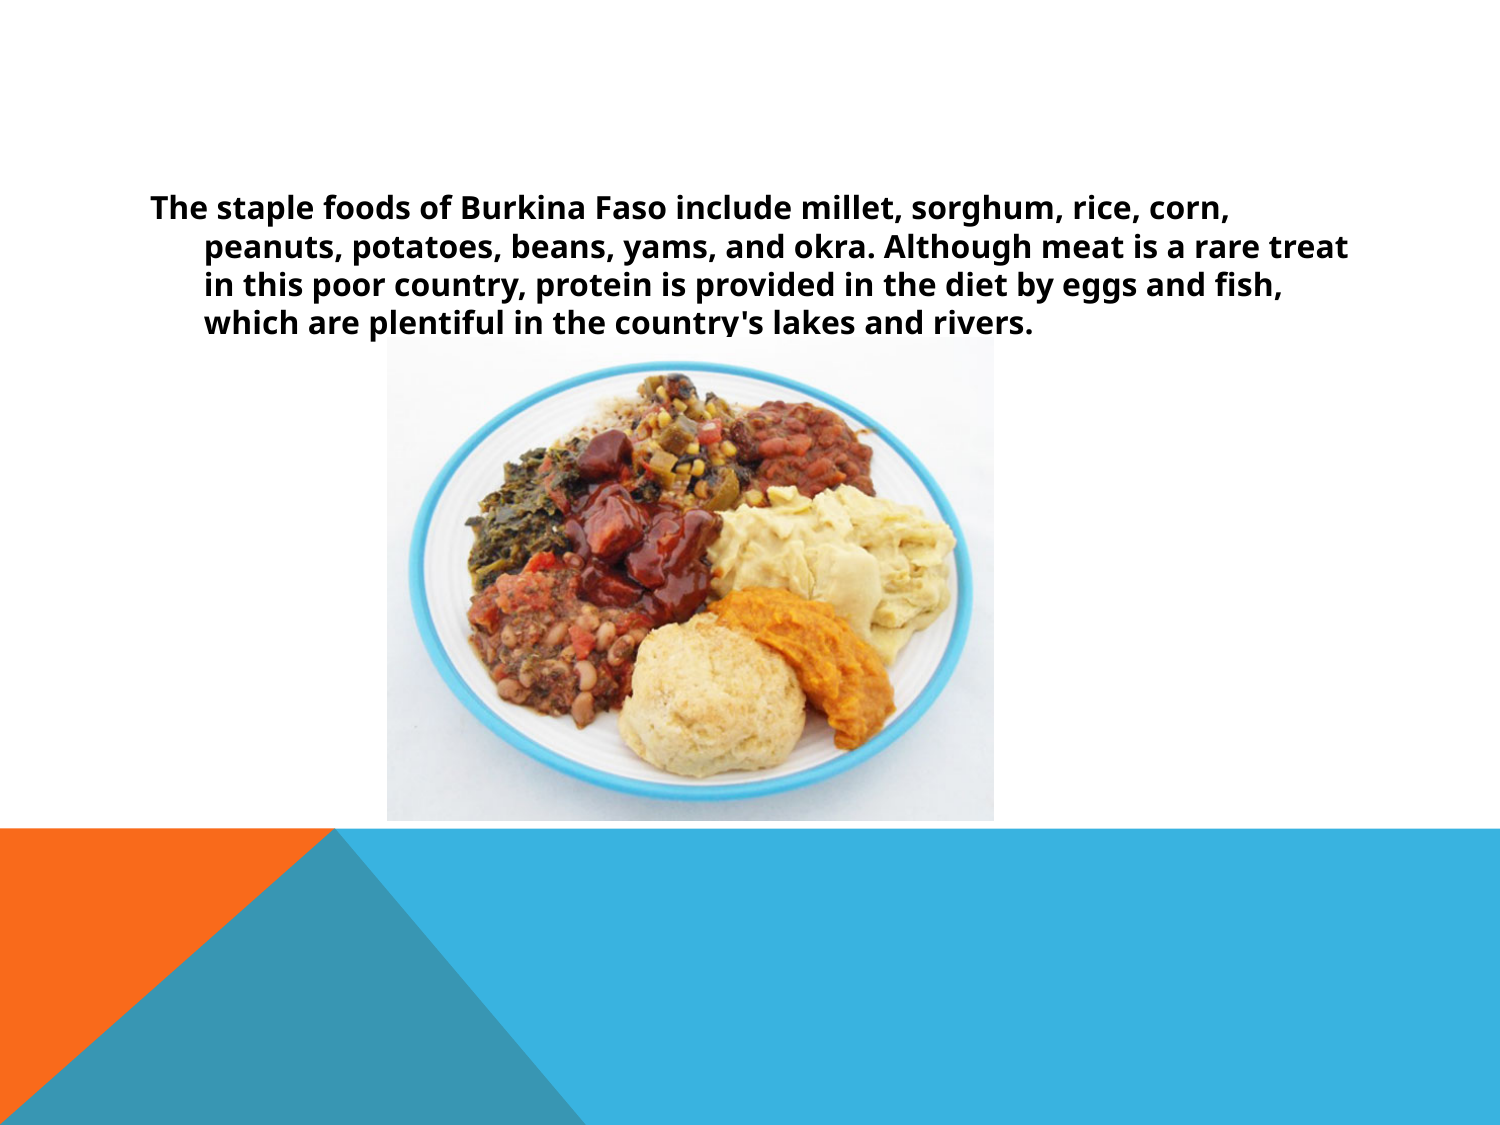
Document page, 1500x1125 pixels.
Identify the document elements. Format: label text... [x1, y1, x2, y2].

list The staple foods of Burkina Faso include millet, sorghum, rice, corn, peanuts, potatoes, beans, yams, and okra. Although meat is a rare treat in this poor country, protein is provided in the diet by eggs and fish, which are plentiful in the country's lakes and rivers. [135, 180, 1369, 350]
picture [387, 337, 994, 821]
